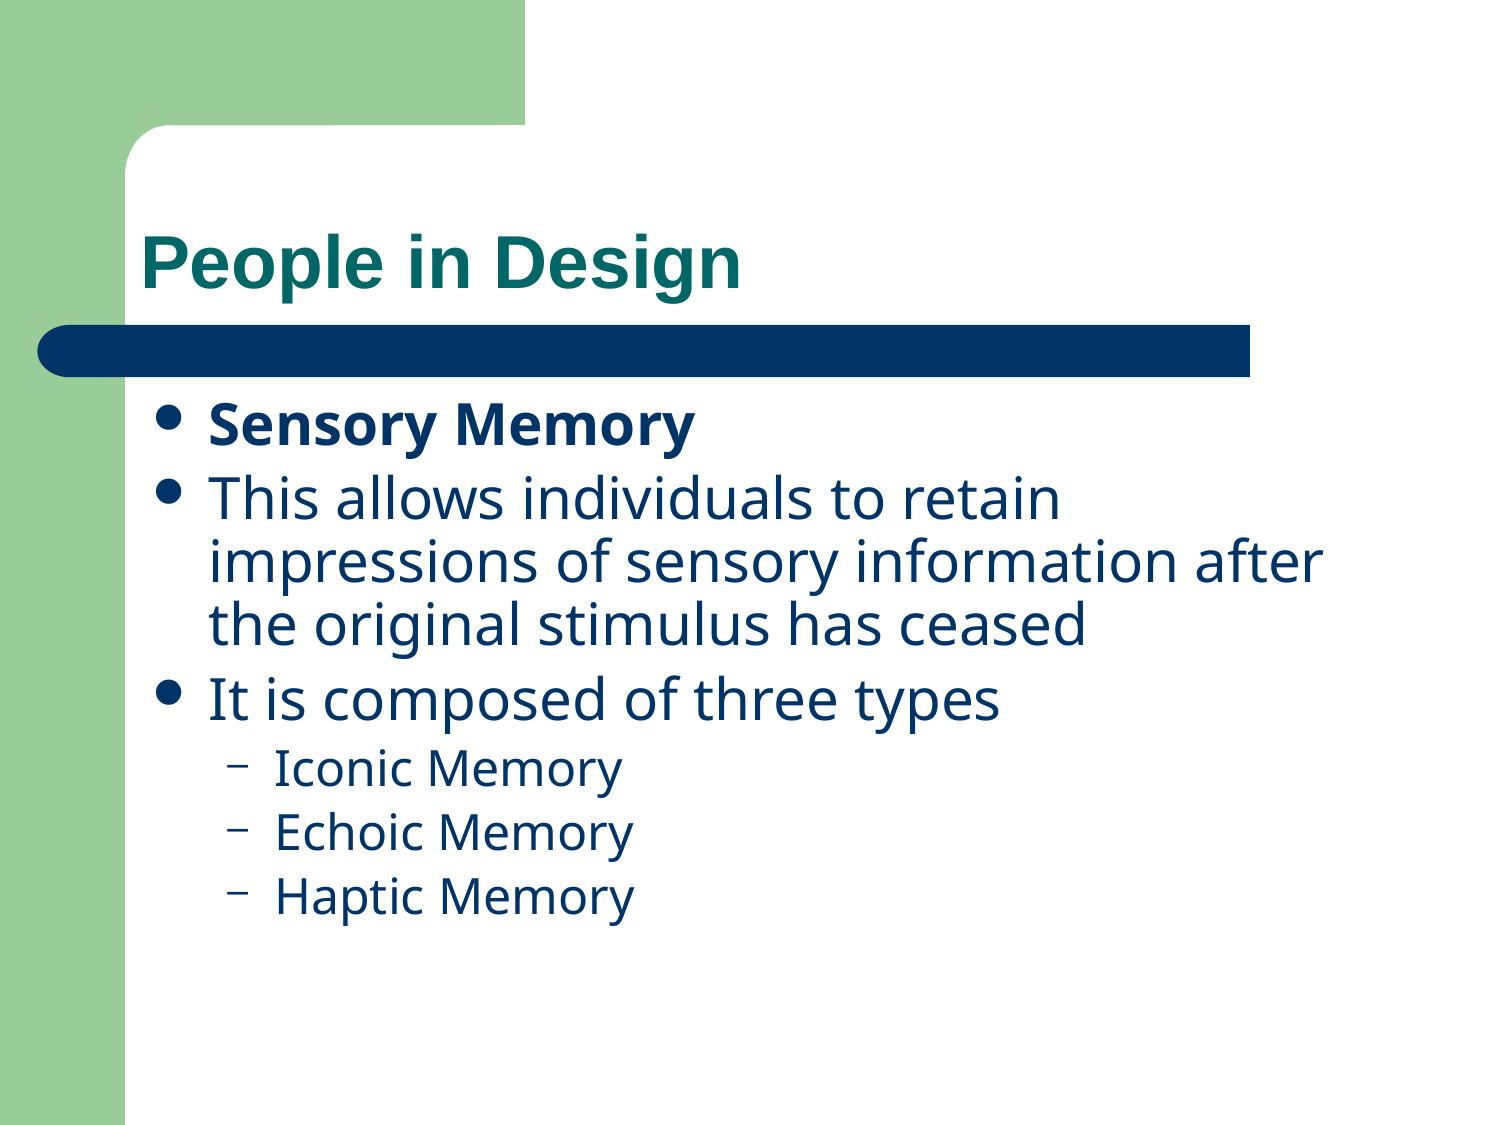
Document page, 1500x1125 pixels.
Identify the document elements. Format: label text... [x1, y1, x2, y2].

list Sensory Memory This allows individuals to retain impressions of sensory information after the original stimulus has ceased It is composed of three types Iconic Memory Echoic Memory Haptic Memory [137, 387, 1400, 999]
title People in Design [124, 124, 1426, 313]
